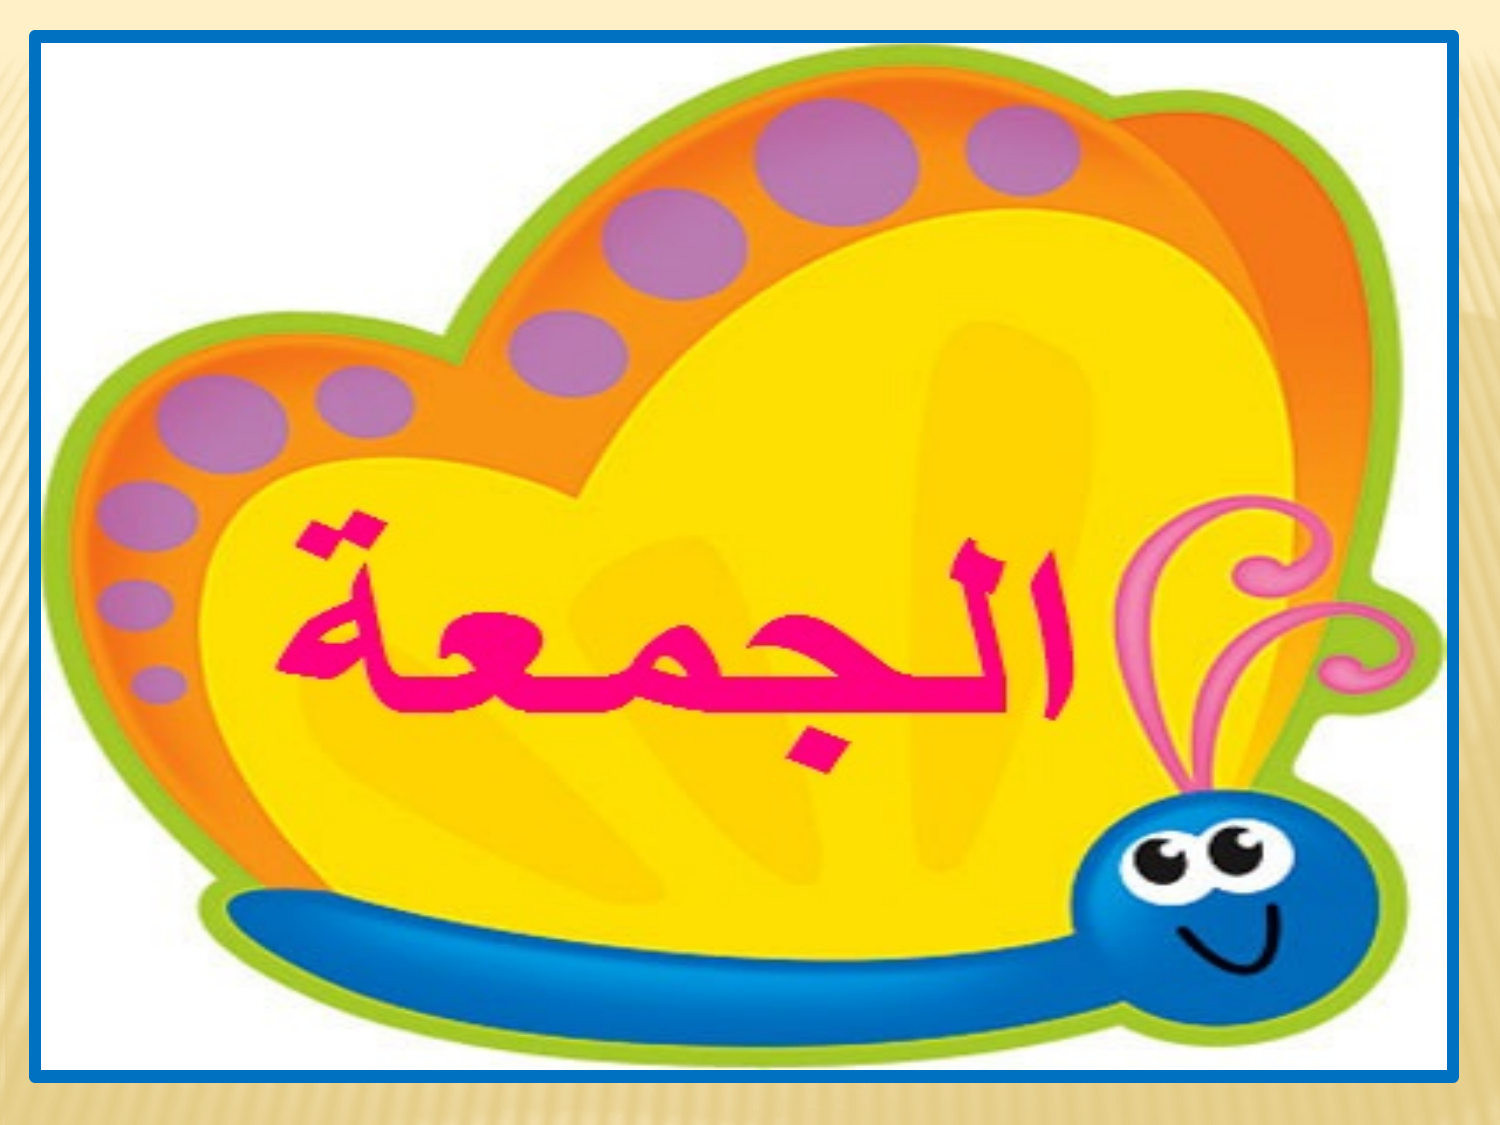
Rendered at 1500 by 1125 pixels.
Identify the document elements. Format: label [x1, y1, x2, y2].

picture [40, 42, 1448, 1071]
